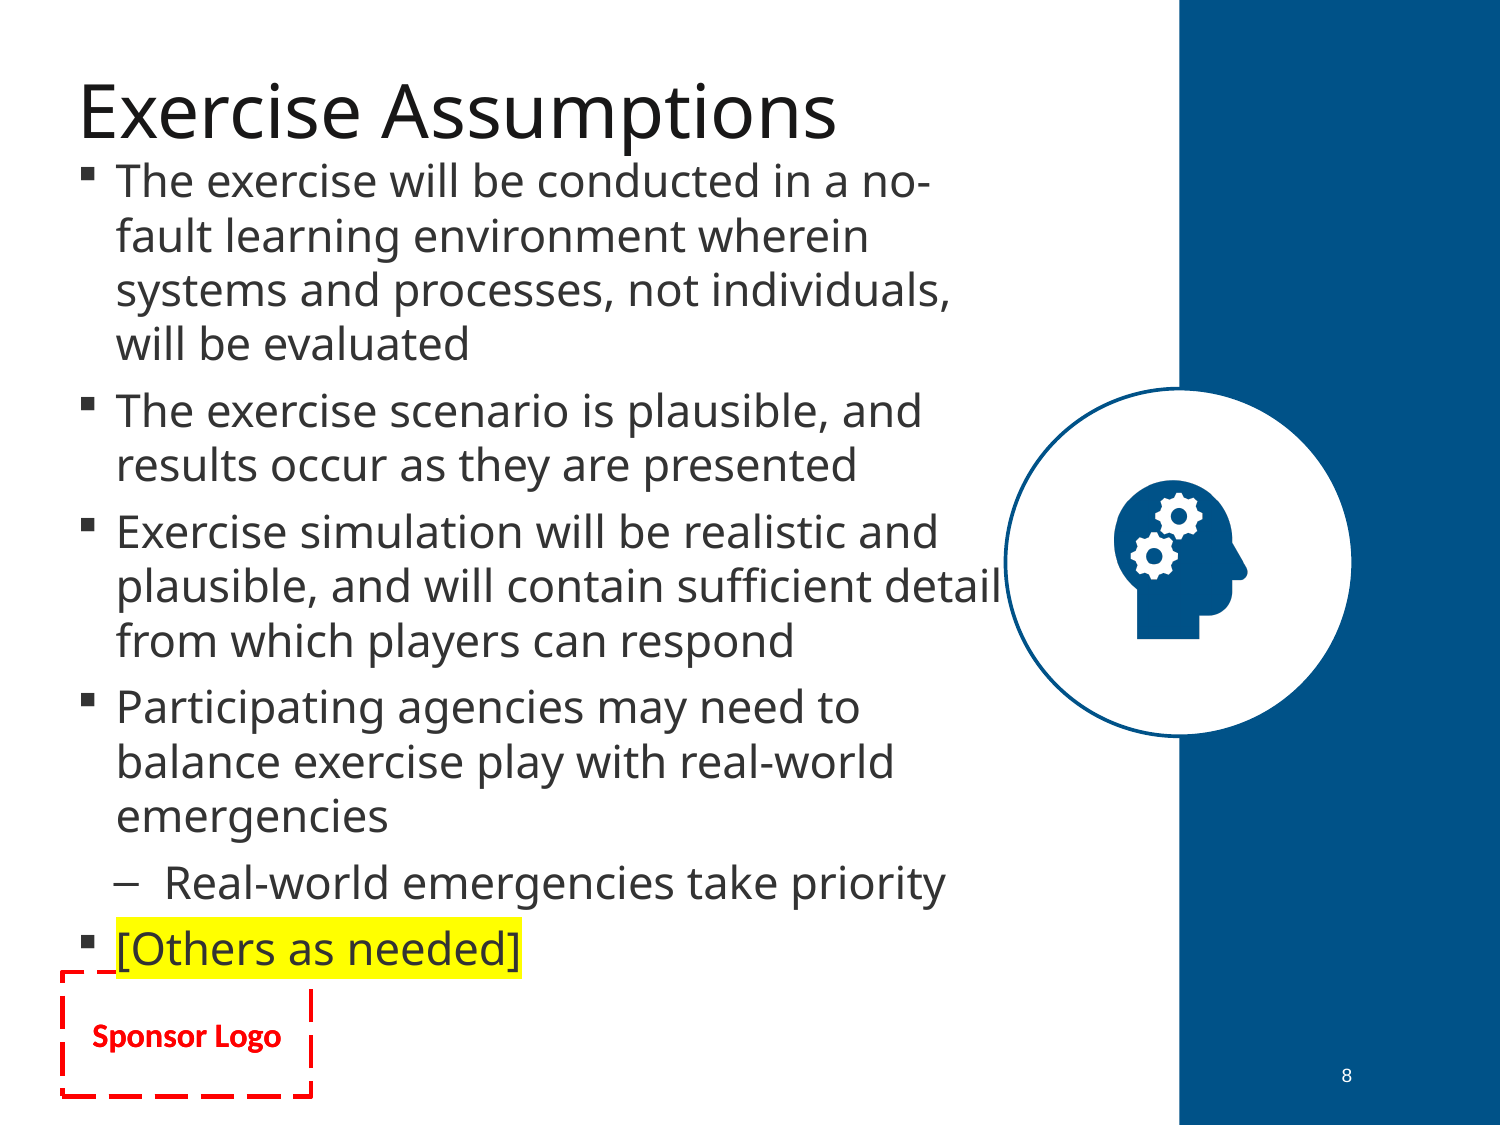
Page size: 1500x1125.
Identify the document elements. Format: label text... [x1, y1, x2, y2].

slide_number 8 [1242, 1052, 1368, 1098]
text_box [1003, 386, 1356, 739]
text_box [1177, 0, 1500, 1125]
picture [1086, 469, 1275, 658]
title Exercise Assumptions [62, 27, 982, 145]
list The exercise will be conducted in a no-fault learning environment wherein systems and processes, not individuals, will be evaluated The exercise scenario is plausible, and results occur as they are presented Exercise simulation will be realistic and plausible, and will contain sufficient detail from which players can respond Participating agencies may need to balance exercise play with real-world emergencies Real-world emergencies take priority [Others as needed] [62, 145, 1033, 983]
